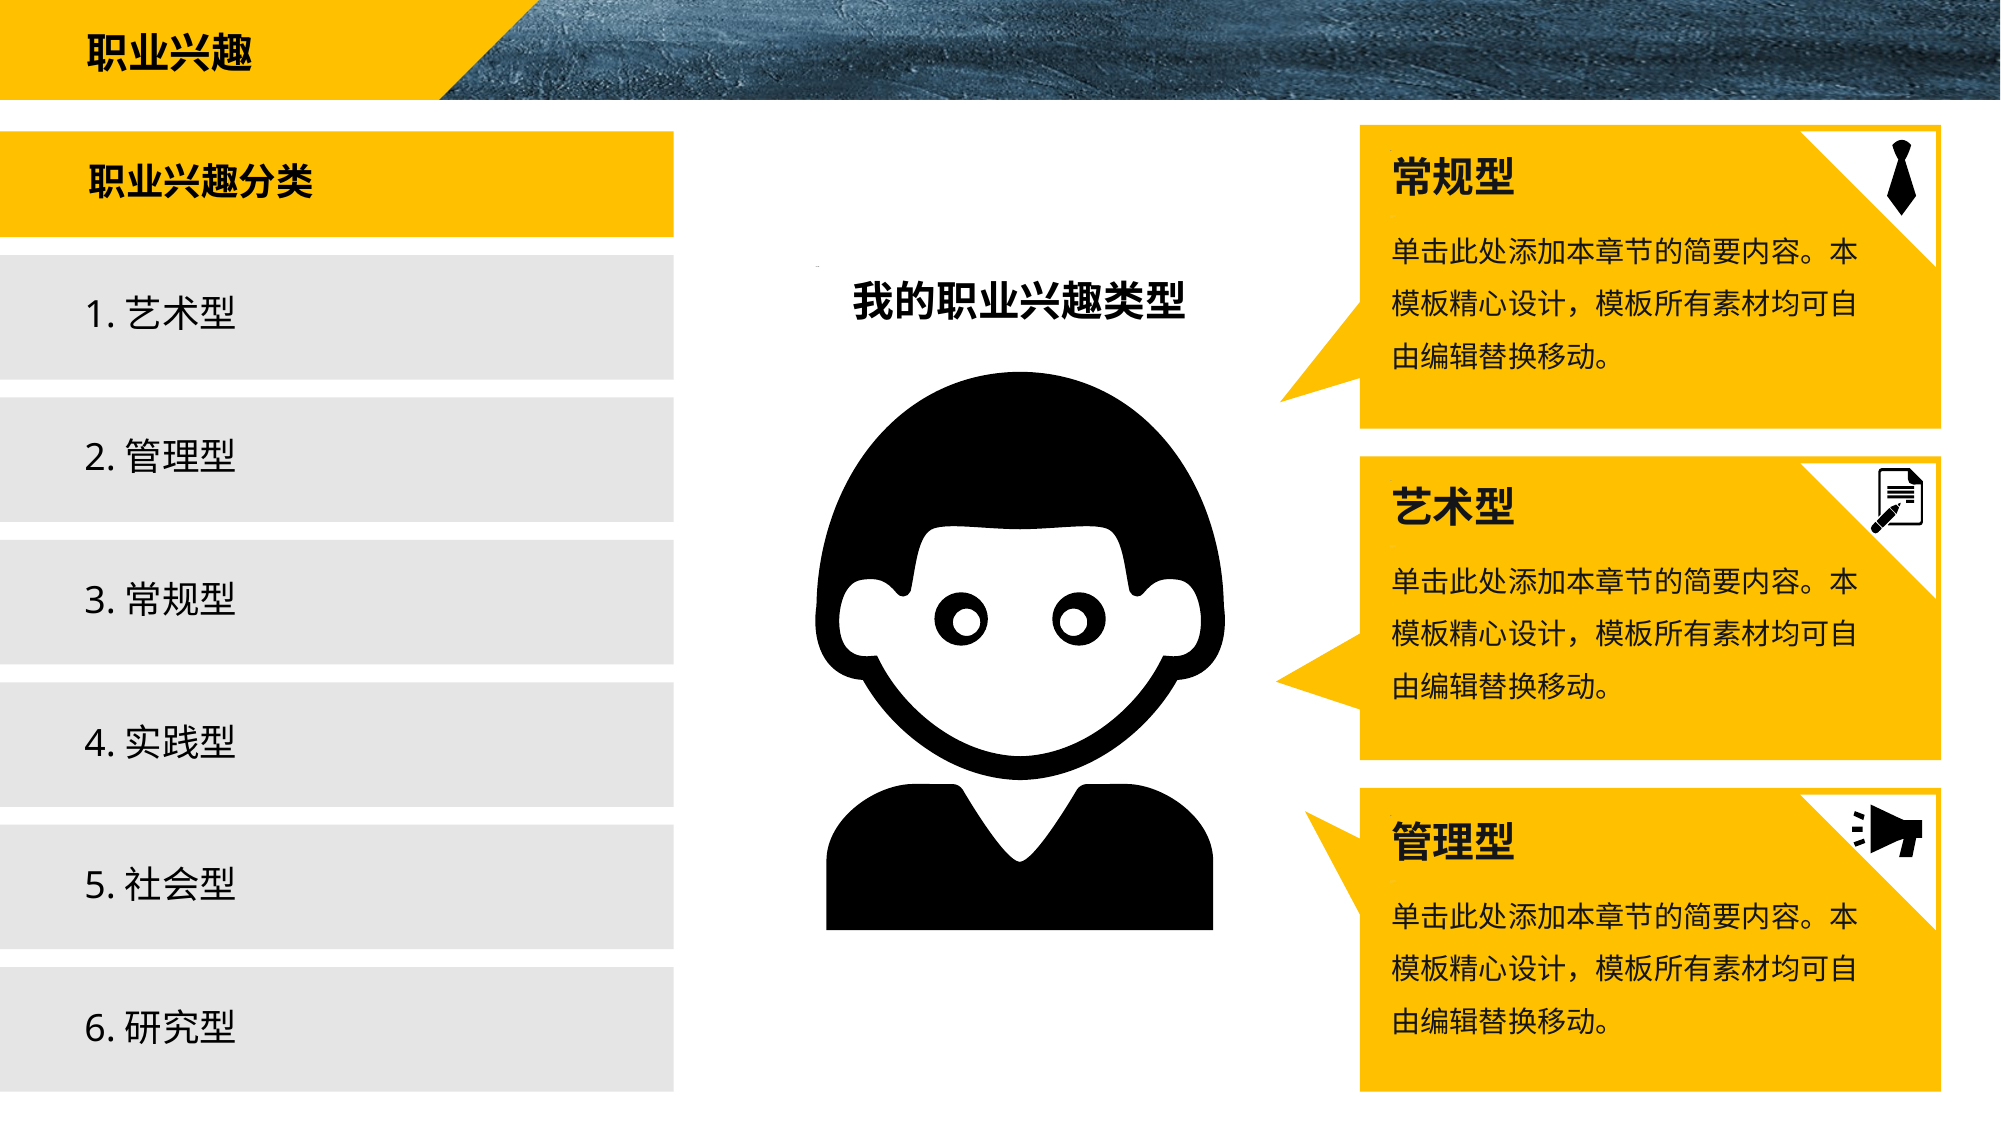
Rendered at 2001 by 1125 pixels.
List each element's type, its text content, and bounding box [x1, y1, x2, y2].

text_box 4.实践型 [84, 718, 238, 764]
text_box [0, 824, 675, 950]
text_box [815, 266, 1225, 931]
text_box 5.社会型 [84, 861, 238, 907]
text_box [0, 539, 675, 665]
text_box [0, 254, 675, 381]
text_box 3.常规型 [84, 575, 238, 621]
picture [440, 0, 2001, 100]
text_box 2.管理型 [84, 433, 238, 479]
text_box [0, 396, 675, 523]
text_box [0, 681, 675, 808]
text_box 1.艺术型 [84, 290, 238, 336]
text_box [0, 130, 675, 238]
text_box 6.研究型 [84, 1004, 238, 1050]
text_box [0, 966, 675, 1093]
text_box 职业兴趣分类 [88, 157, 728, 203]
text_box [1359, 124, 1942, 1092]
text_box 职业兴趣 [71, 19, 674, 84]
